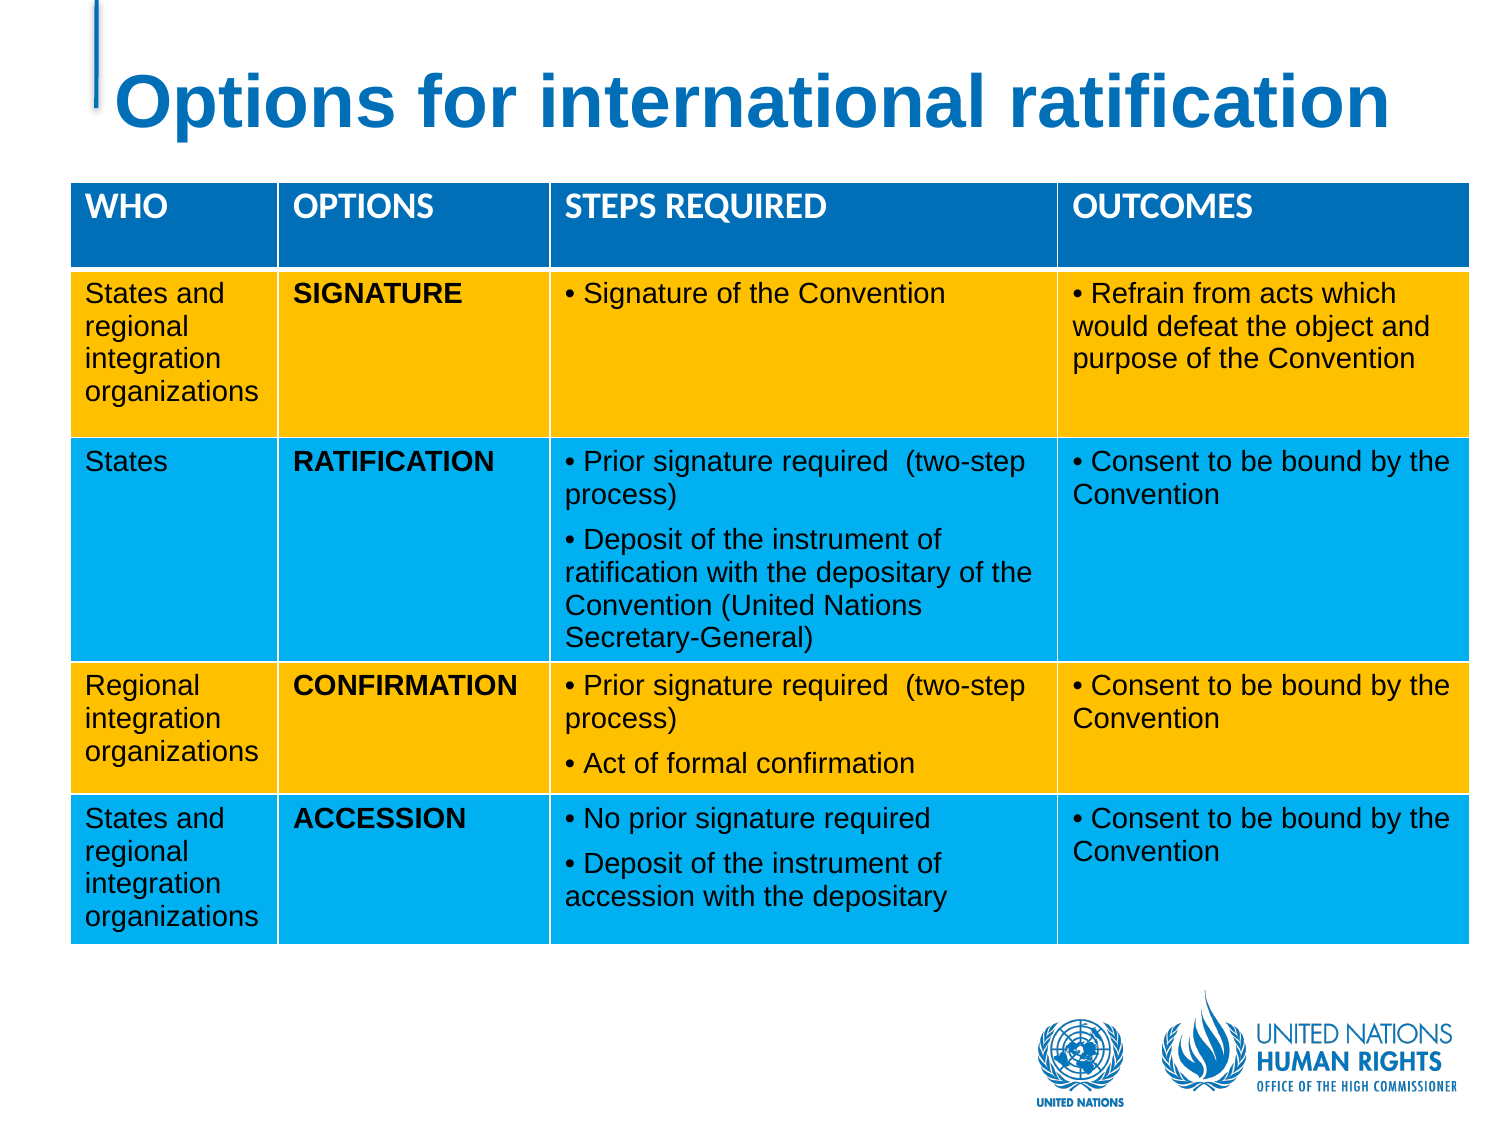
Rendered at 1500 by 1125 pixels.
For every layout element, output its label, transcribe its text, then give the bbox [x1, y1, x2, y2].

table_cell Refrain from acts which would defeat the object and purpose of the Convention [1058, 272, 1469, 437]
table_cell ACCESSION [279, 795, 549, 944]
table_cell Consent to be bound by the Convention [1058, 795, 1469, 944]
table_cell States [71, 438, 277, 661]
table_cell RATIFICATION [279, 438, 549, 661]
table_cell SIGNATURE [279, 272, 549, 437]
table_cell Consent to be bound by the Convention [1058, 438, 1469, 661]
table_cell Regional integration organizations [71, 663, 277, 793]
table_header OPTIONS [279, 183, 549, 267]
table_header OUTCOMES [1058, 183, 1469, 267]
table_cell States and regional integration organizations [71, 272, 277, 437]
table_cell Prior signature required (two-step process) Deposit of the instrument of ratification with the depositary of the Convention (United Nations Secretary-General) [551, 438, 1057, 661]
table_header WHO [71, 183, 277, 267]
title Options for international ratification [70, 45, 1437, 181]
table_header STEPS REQUIRED [551, 183, 1057, 267]
table_cell Signature of the Convention [551, 272, 1057, 437]
table_cell Prior signature required (two-step process) Act of formal confirmation [551, 663, 1057, 793]
table_cell CONFIRMATION [279, 663, 549, 793]
table_cell States and regional integration organizations [71, 795, 277, 944]
picture [1037, 990, 1457, 1107]
table_cell Consent to be bound by the Convention [1058, 663, 1469, 793]
table_cell No prior signature required Deposit of the instrument of accession with the depositary [551, 795, 1057, 944]
